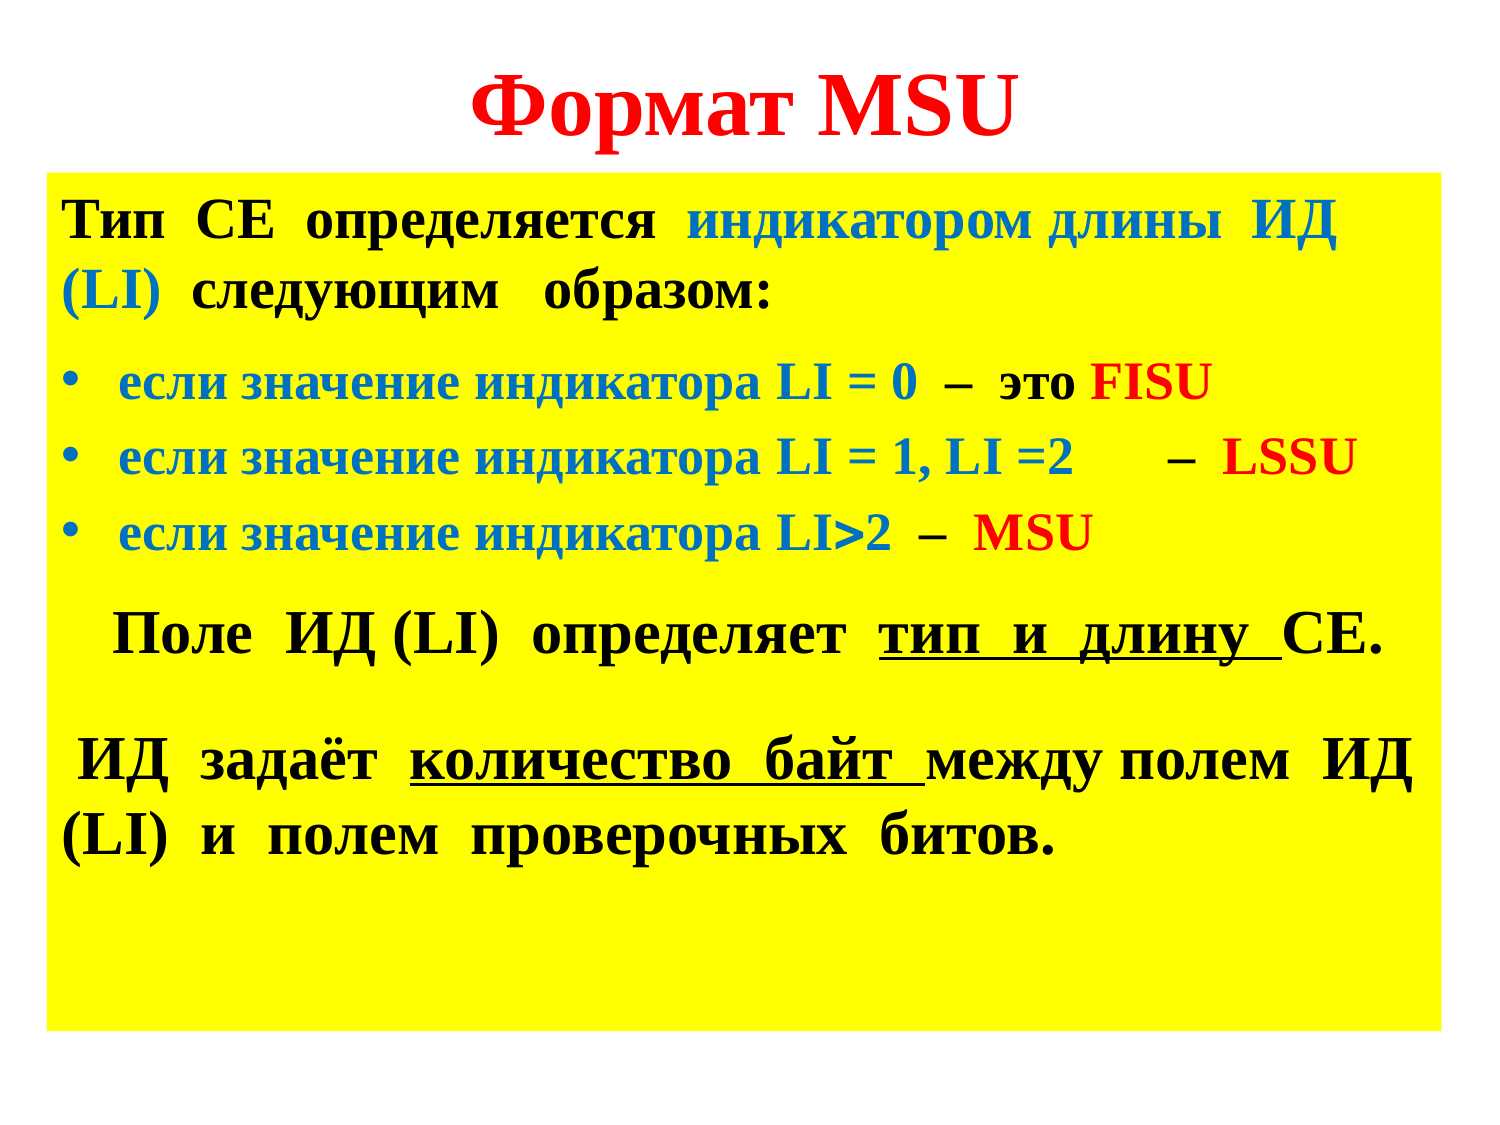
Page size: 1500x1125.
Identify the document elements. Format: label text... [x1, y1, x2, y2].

title Формат MSU [70, 35, 1421, 163]
list Тип СЕ определяется индикатором длины ИД (LI) следующим образом: если значение индикатора LI = 0 – это FISU если значение индикатора LI = 1, LI =2 – LSSU если значение индикатора LI2 – MSU Поле ИД (LI) определяет тип и длину СЕ. ИД задаёт количество байт между полем ИД (LI) и полем проверочных битов. [46, 172, 1442, 1032]
